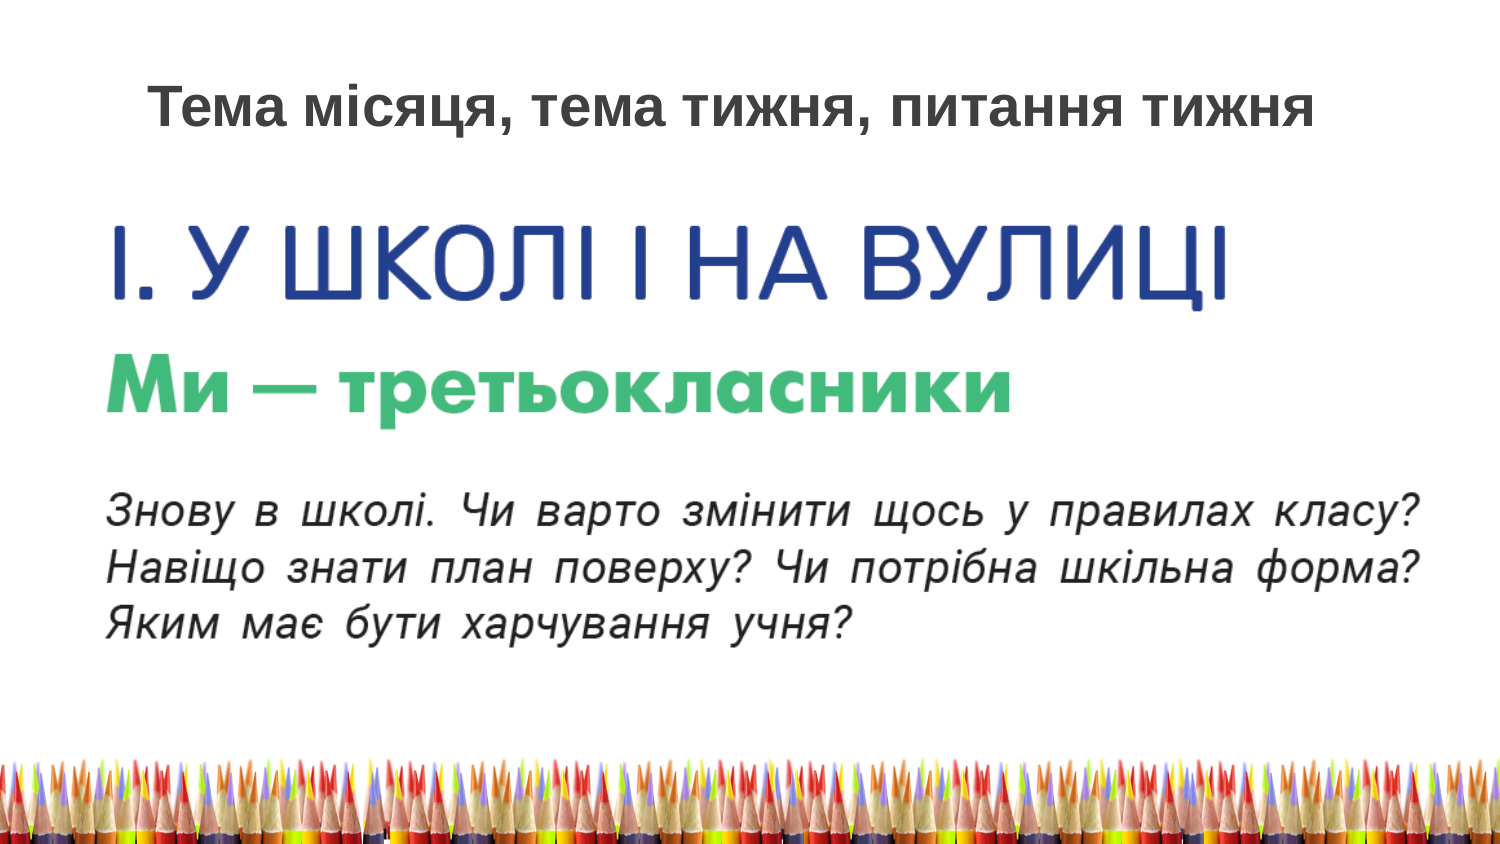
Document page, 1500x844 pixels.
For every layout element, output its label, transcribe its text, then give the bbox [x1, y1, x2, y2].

list Тема місяця, тема тижня, питання тижня [0, 79, 1483, 127]
picture [14, 173, 1450, 681]
picture [0, 756, 1500, 844]
